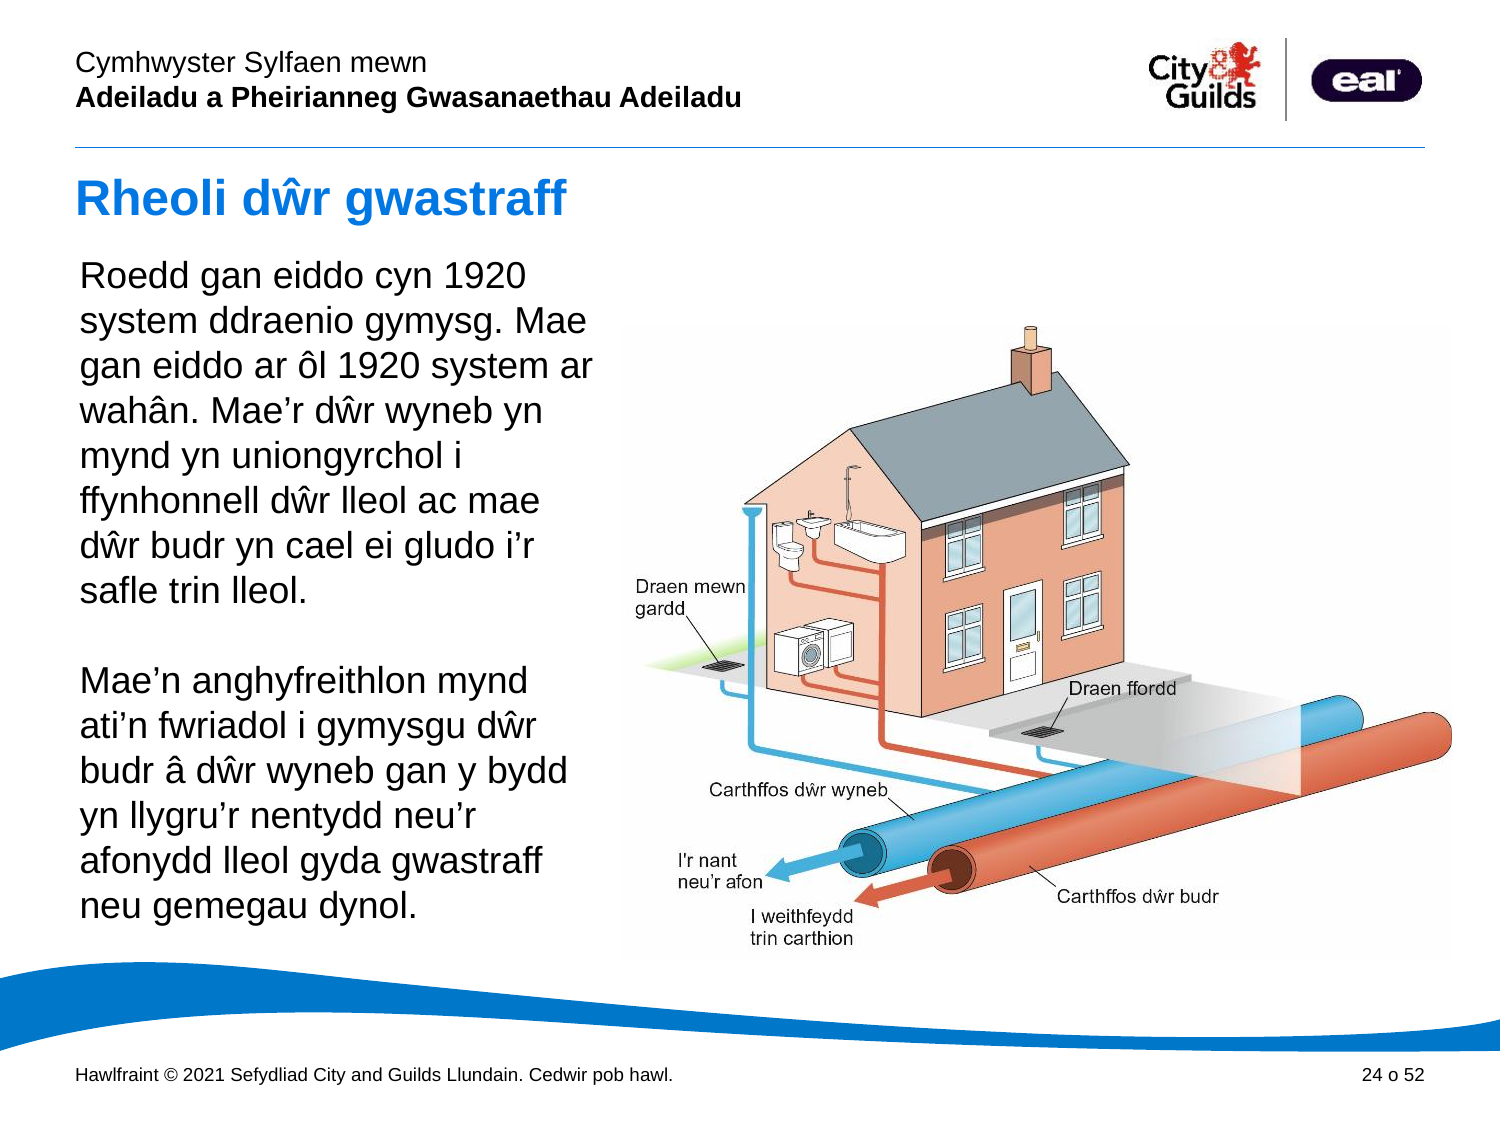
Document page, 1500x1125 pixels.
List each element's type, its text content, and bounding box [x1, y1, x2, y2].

picture [619, 325, 1453, 960]
picture [1149, 38, 1422, 121]
text_box Roedd gan eiddo cyn 1920 system ddraenio gymysg. Mae gan eiddo ar ôl 1920 system ar wahân. Mae’r dŵr wyneb yn mynd yn uniongyrchol i ffynhonnell dŵr lleol ac mae dŵr budr yn cael ei gludo i’r safle trin lleol. Mae’n anghyfreithlon mynd ati’n fwriadol i gymysgu dŵr budr â dŵr wyneb gan y bydd yn llygru’r nentydd neu’r afonydd lleol gyda gwastraff neu gemegau dynol. [64, 243, 621, 934]
title Rheoli dŵr gwastraff [74, 165, 1426, 229]
